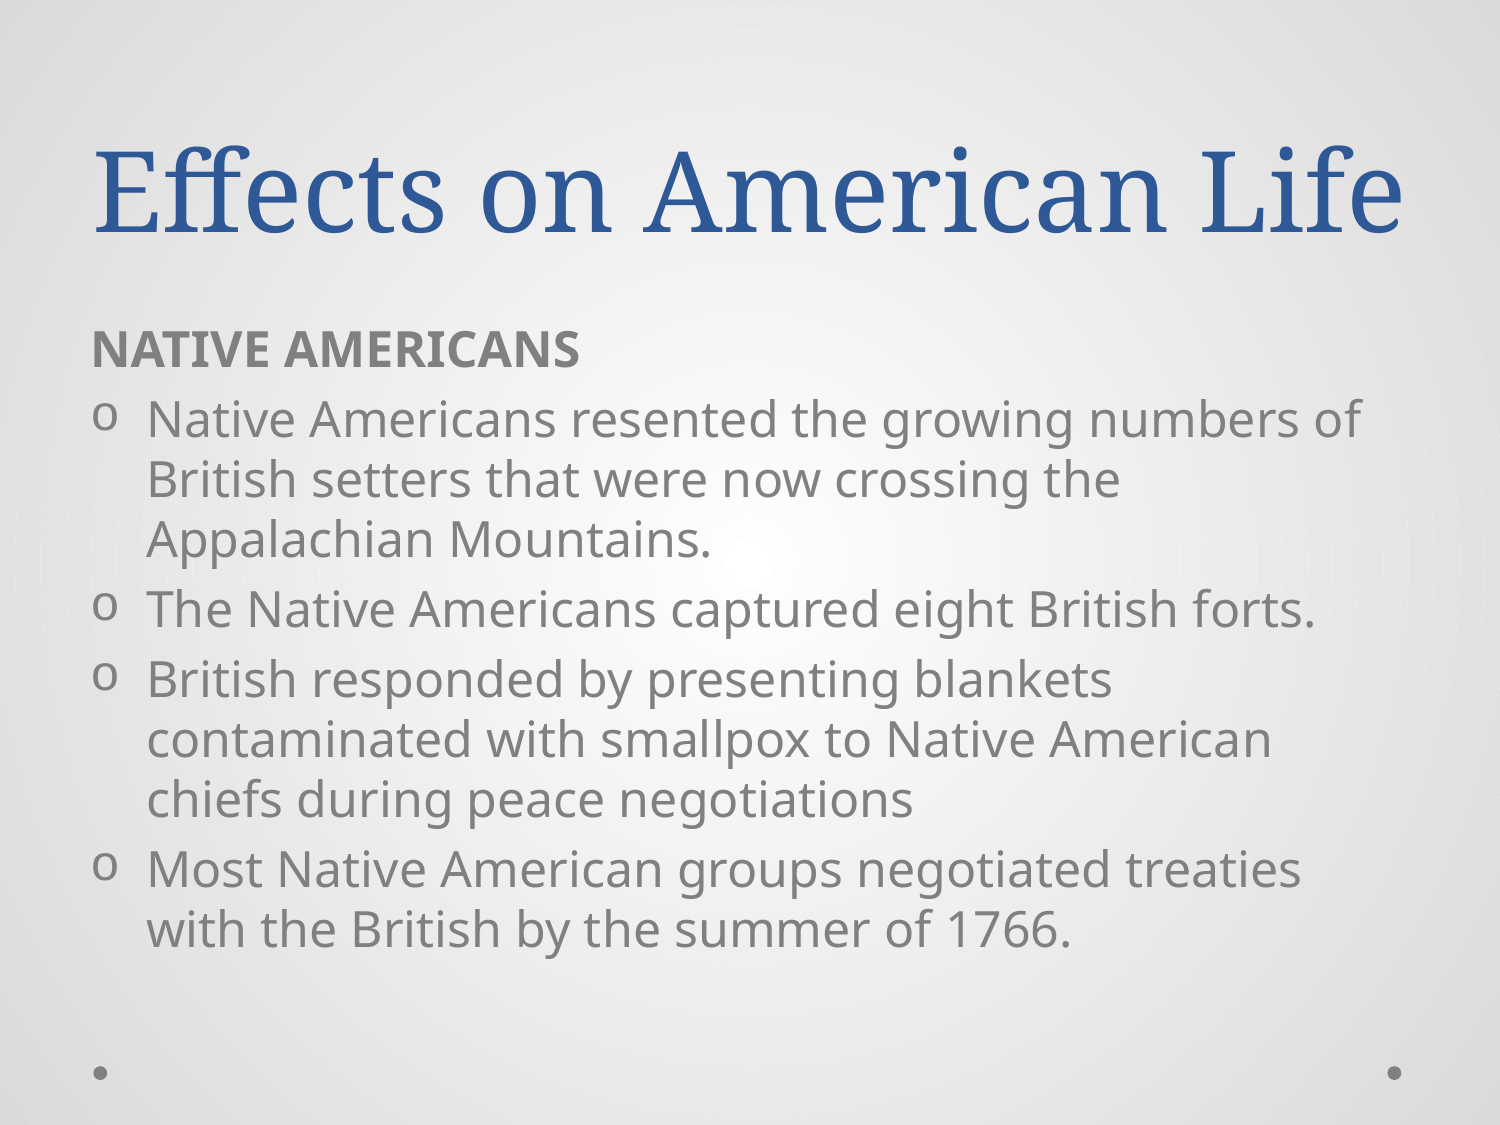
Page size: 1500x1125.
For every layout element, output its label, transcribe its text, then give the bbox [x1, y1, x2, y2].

title Effects on American Life [75, 0, 1425, 263]
list NATIVE AMERICANS Native Americans resented the growing numbers of British setters that were now crossing the Appalachian Mountains. The Native Americans captured eight British forts. British responded by presenting blankets contaminated with smallpox to Native American chiefs during peace negotiations Most Native American groups negotiated treaties with the British by the summer of 1766. [75, 310, 1425, 1053]
